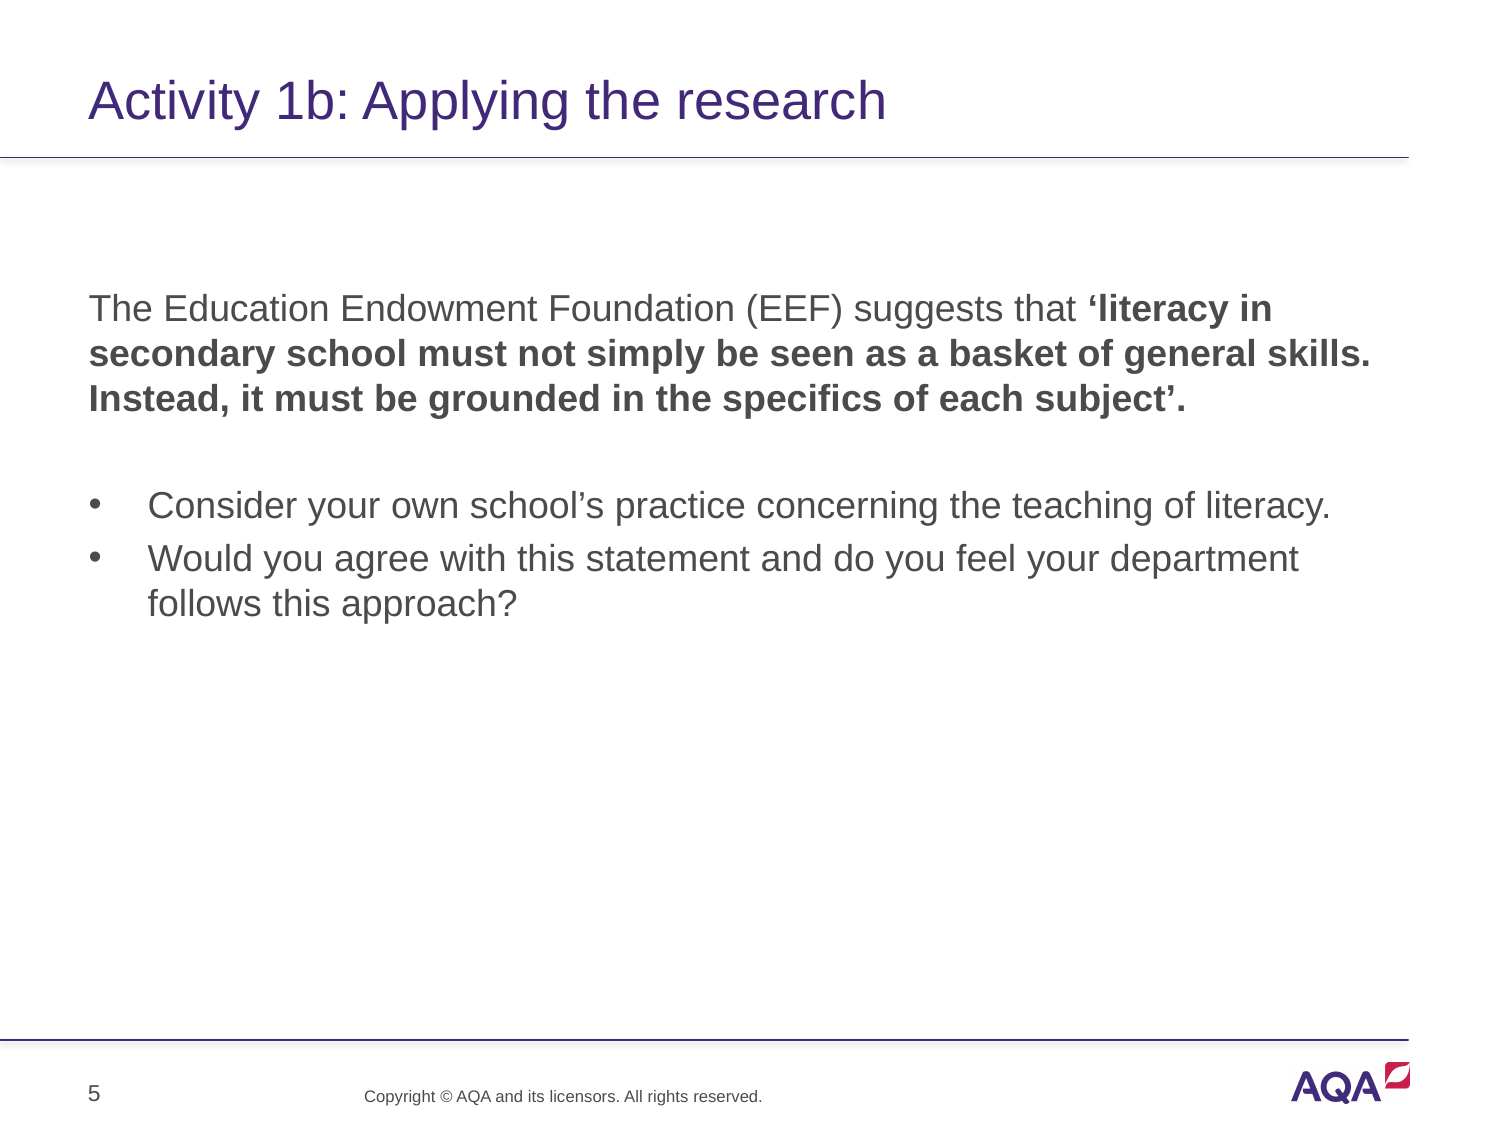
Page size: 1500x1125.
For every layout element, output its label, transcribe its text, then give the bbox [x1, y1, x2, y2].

list The Education Endowment Foundation (EEF) suggests that ‘literacy in secondary school must not simply be seen as a basket of general skills. Instead, it must be grounded in the specifics of each subject’. Consider your own school’s practice concerning the teaching of literacy. Would you agree with this statement and do you feel your department follows this approach? [88, 284, 1409, 1007]
picture [1291, 1062, 1410, 1104]
title Activity 1b: Applying the research [88, 72, 1409, 144]
footer Copyright © AQA and its licensors. All rights reserved. [324, 1084, 764, 1124]
slide_number 5 [72, 1062, 188, 1123]
